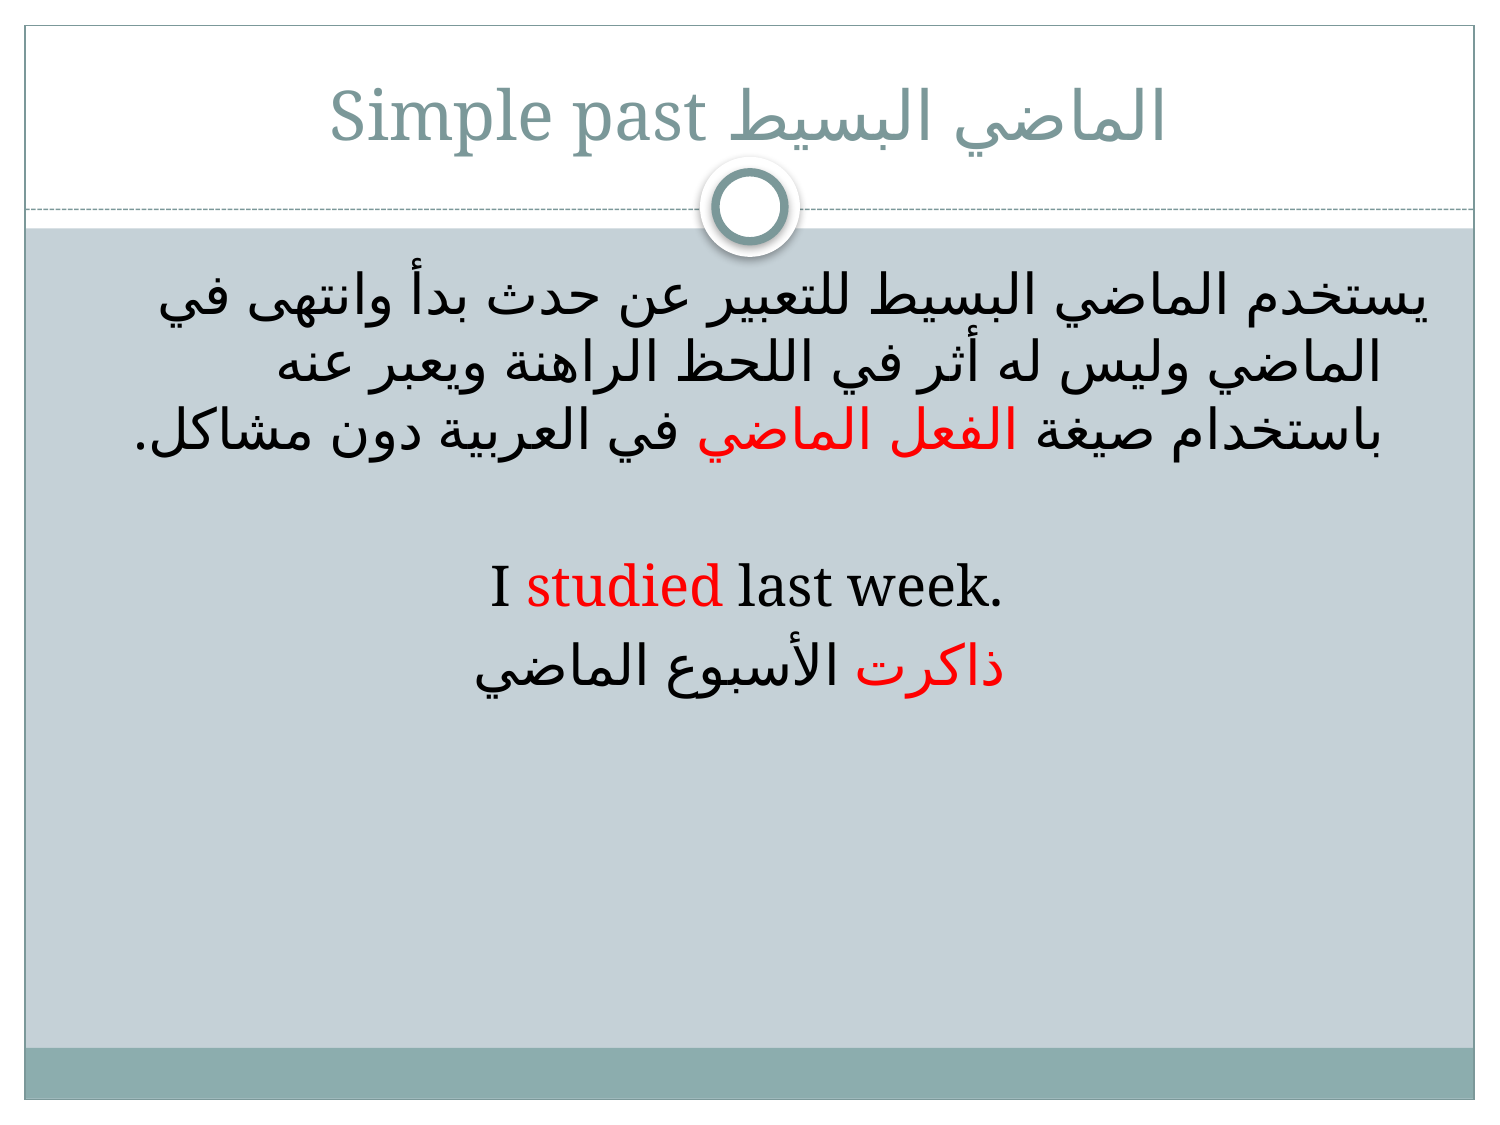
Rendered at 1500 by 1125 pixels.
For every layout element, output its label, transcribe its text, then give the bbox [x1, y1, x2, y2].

title Simple past الماضي البسيط [49, 37, 1450, 162]
list يستخدم الماضي البسيط للتعبير عن حدث بدأ وانتهى في الماضي وليس له أثر في اللحظ الراهنة ويعبر عنه باستخدام صيغة الفعل الماضي في العربية دون مشاكل. I studied last week. ذاكرت الأسبوع الماضي [49, 250, 1445, 1001]
